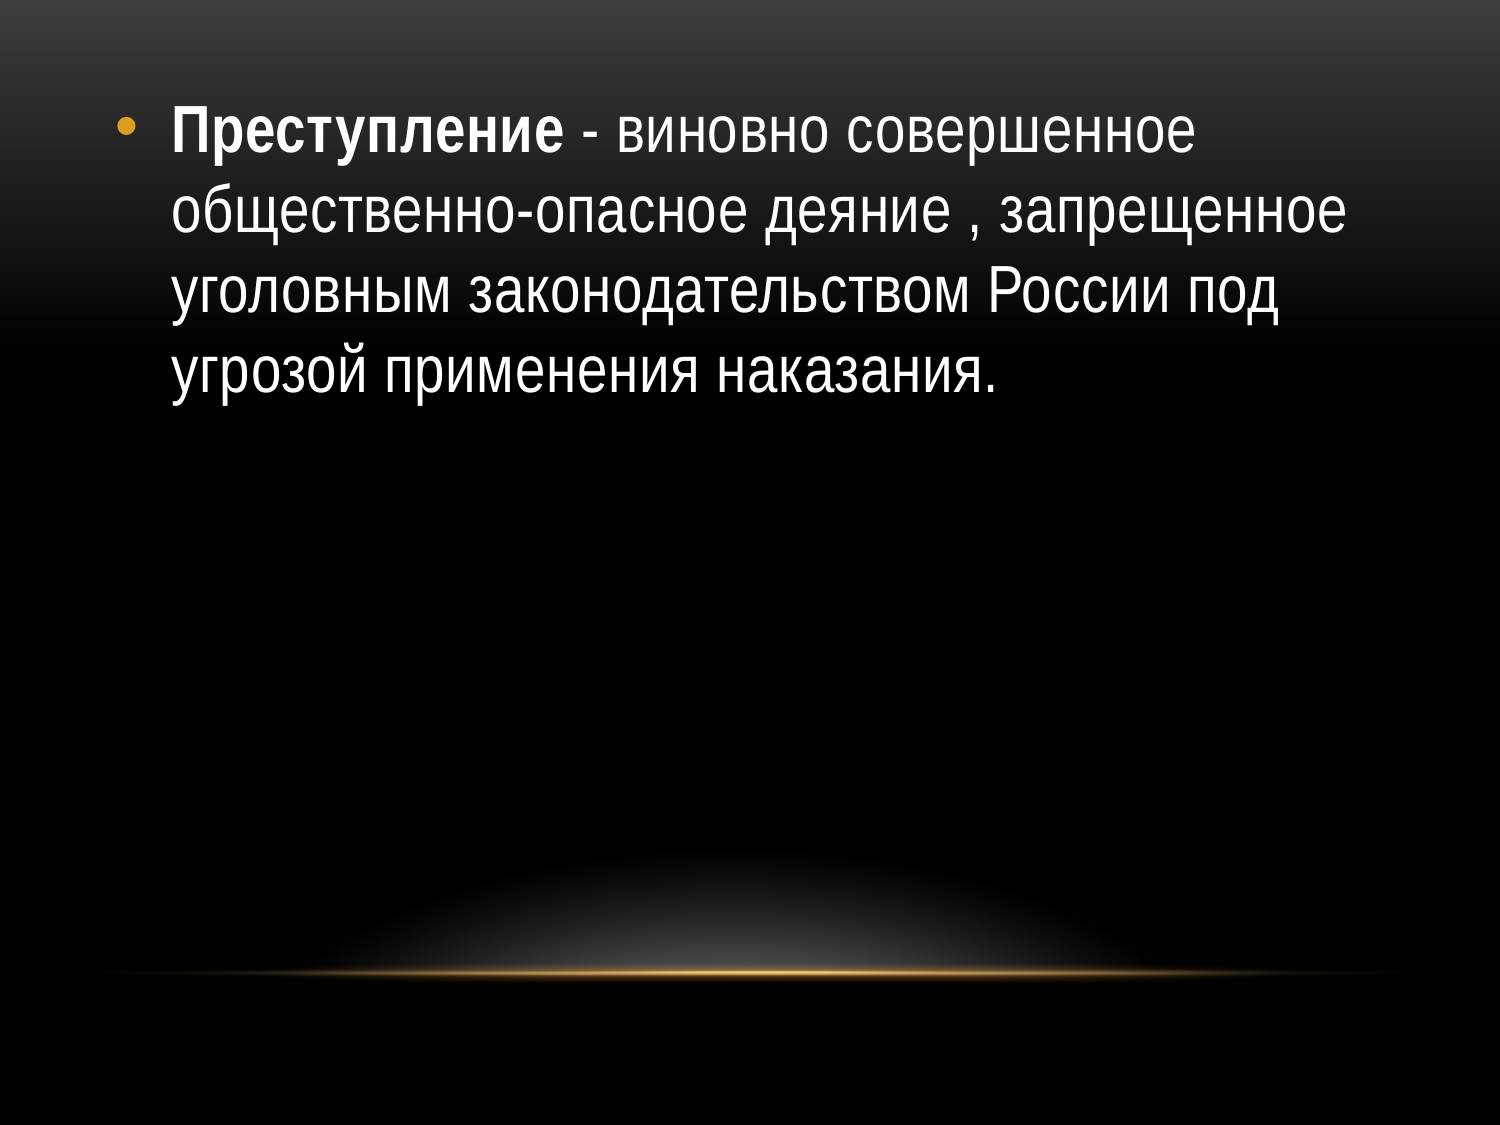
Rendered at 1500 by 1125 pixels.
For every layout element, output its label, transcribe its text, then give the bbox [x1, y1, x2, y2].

picture [0, 0, 1500, 1125]
list Преступление - виновно совершенное общественно-опасное деяние , запрещенное уголовным законодательством России под угрозой применения наказания. [99, 78, 1400, 938]
